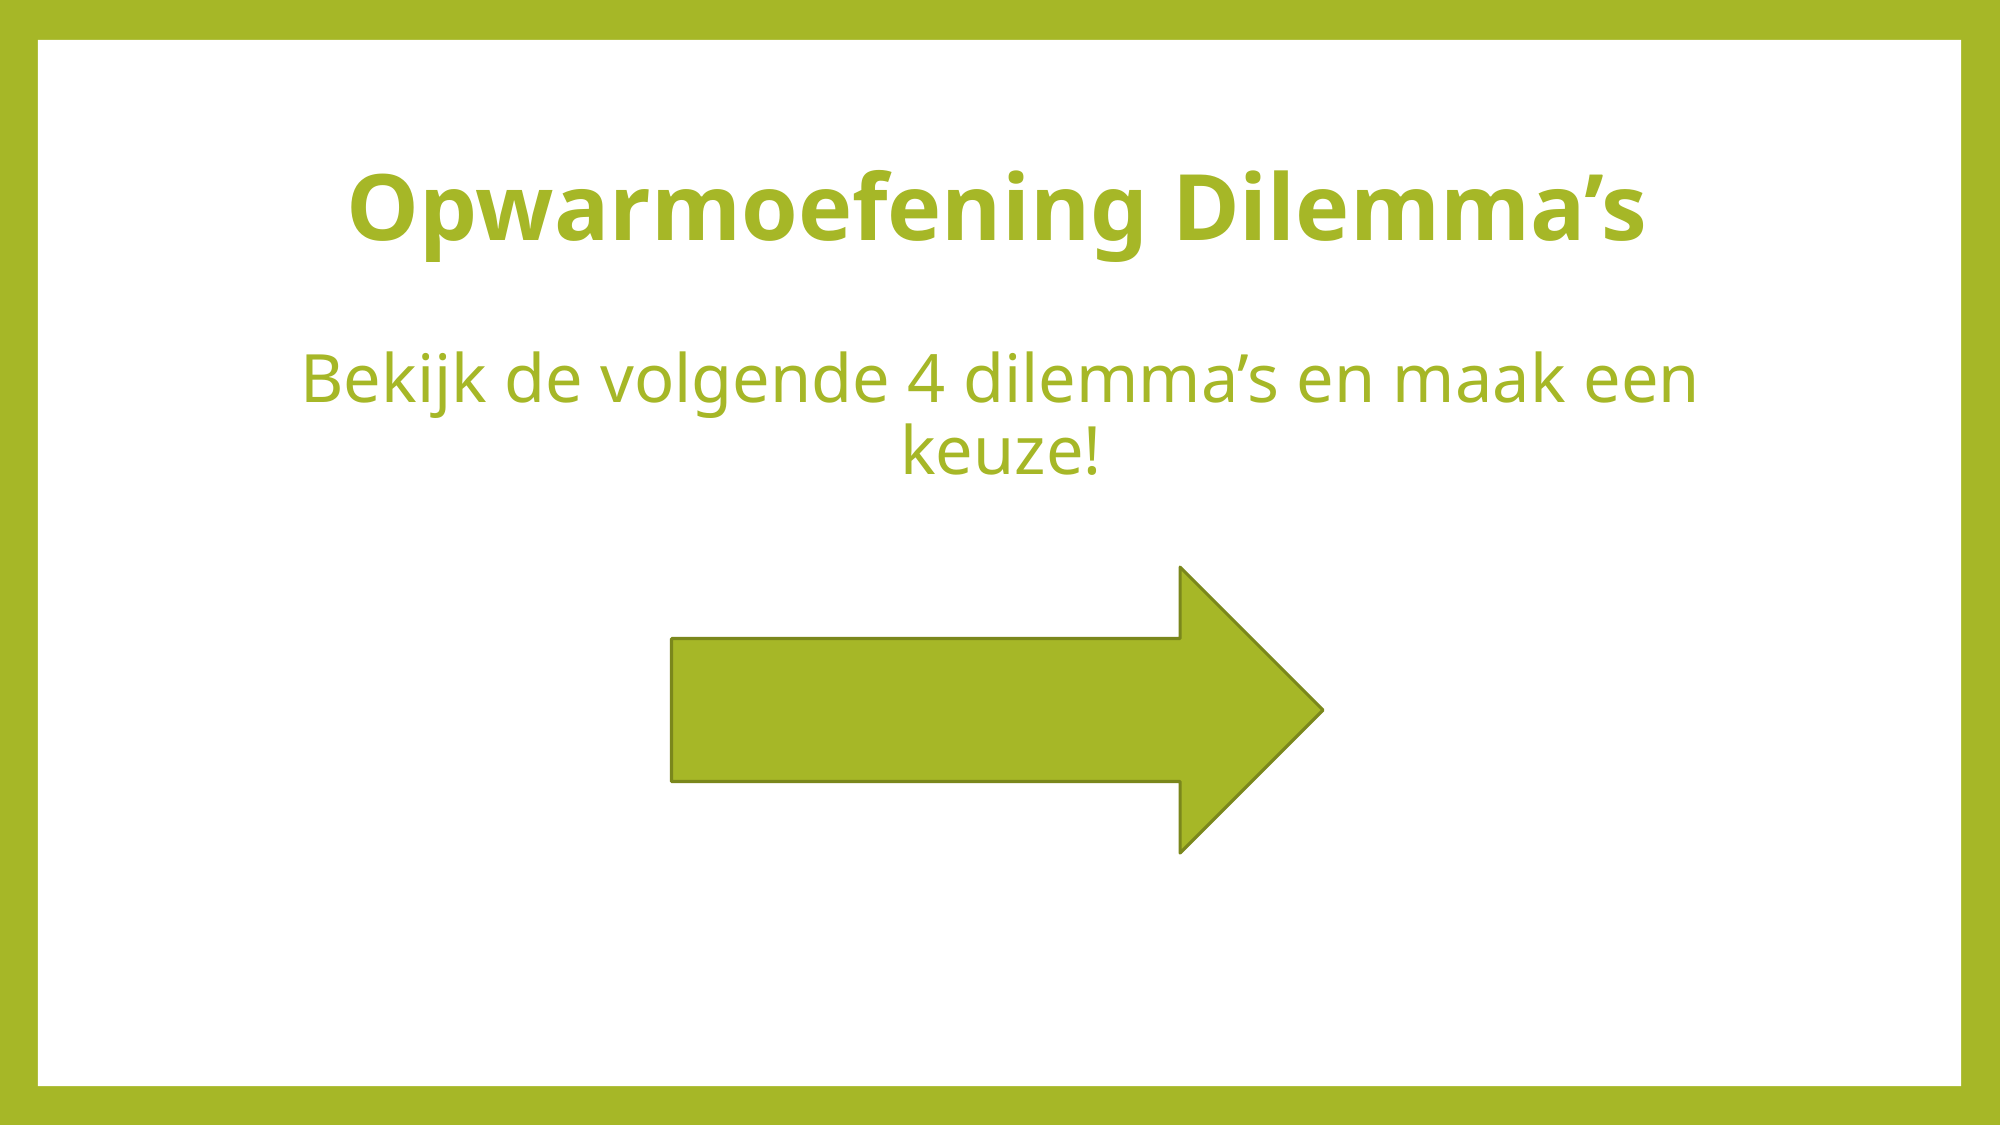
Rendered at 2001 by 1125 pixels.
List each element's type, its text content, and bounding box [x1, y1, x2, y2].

list Bekijk de volgende 4 dilemma’s en maak een keuze! [187, 337, 1808, 1000]
title Opwarmoefening Dilemma’s [187, 99, 1808, 323]
text_box [669, 565, 1325, 855]
